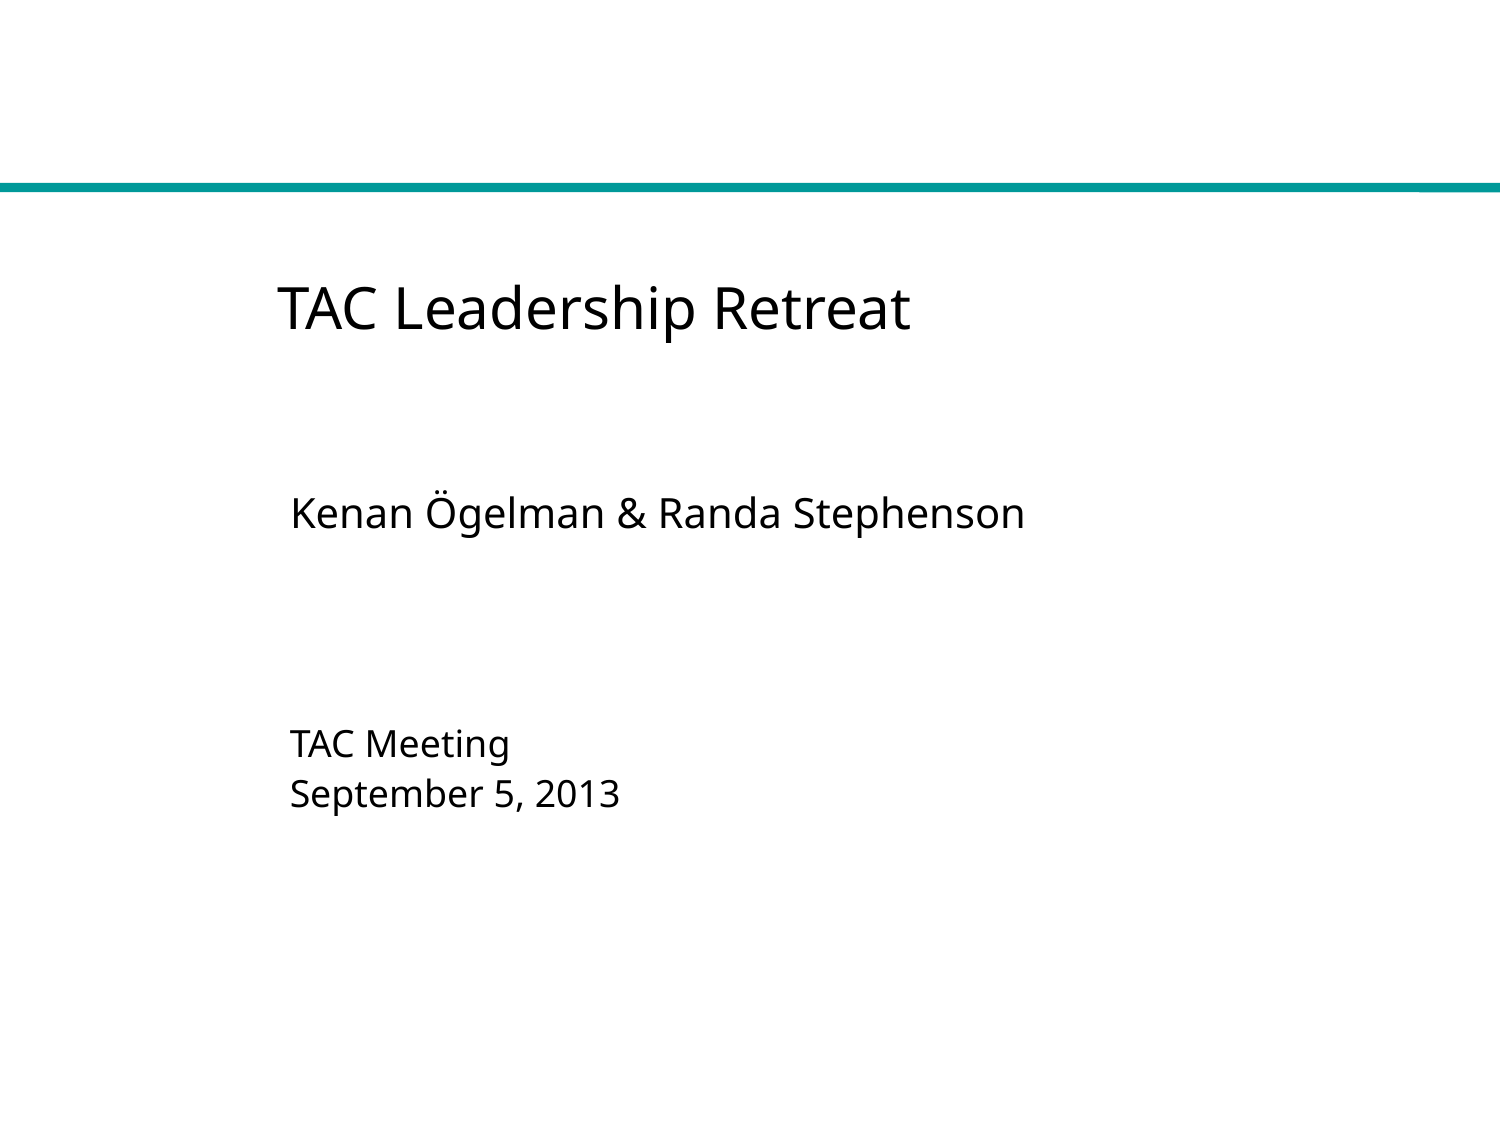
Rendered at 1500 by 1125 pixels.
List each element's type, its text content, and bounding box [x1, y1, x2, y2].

title TAC Leadership Retreat [262, 238, 1351, 443]
subtitle Kenan Ögelman & Randa Stephenson [274, 479, 1351, 621]
text_box TAC Meeting September 5, 2013 [275, 712, 1191, 988]
